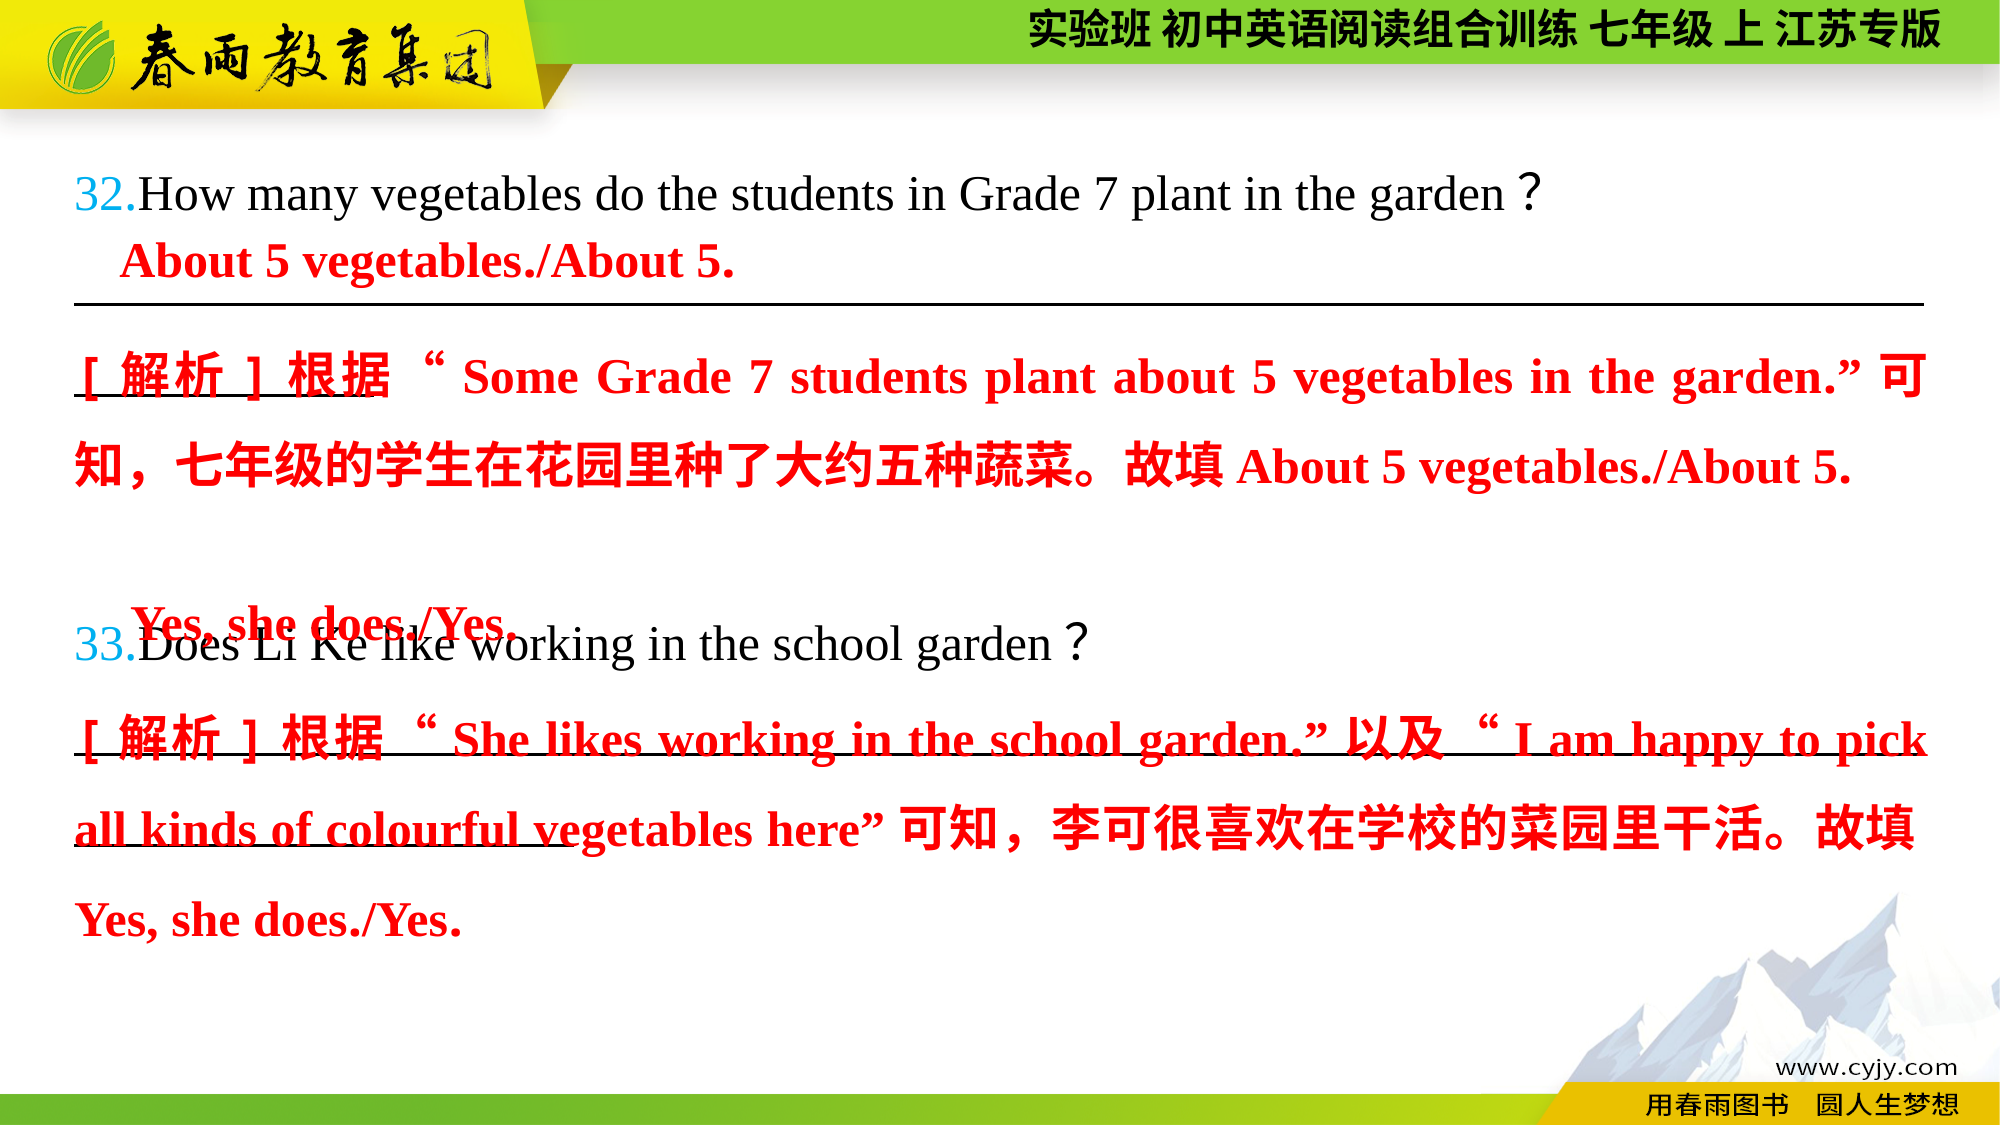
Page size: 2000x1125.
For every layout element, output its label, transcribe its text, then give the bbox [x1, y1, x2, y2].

text_box [解析]根据“She likes working in the school garden.”以及“I am happy to pick all kinds of colourful vegetables here”可知，李可很喜欢在学校的菜园里干活。故填Yes, she does./Yes. [59, 668, 1944, 954]
list 32.How many vegetables do the students in Grade 7 plant in the garden？ __________________________________________________________________________ 33.Does Li Ke like working in the school garden？ __________________________________________________________________________ [59, 122, 1944, 306]
list 32.How many vegetables do the students in Grade 7 plant in the garden？ __________________________________________________________________________ 33.Does Li Ke like working in the school garden？ __________________________________________________________________________ [59, 502, 1944, 668]
text_box Yes, she does./Yes. [115, 583, 534, 658]
text_box About 5 vegetables./About 5. [104, 219, 751, 295]
text_box [解析]根据“Some Grade 7 students plant about 5 vegetables in the garden.”可知，七年级的学生在花园里种了大约五种蔬菜。故填About 5 vegetables./About 5. [59, 306, 1944, 502]
picture [0, 0, 2000, 1125]
